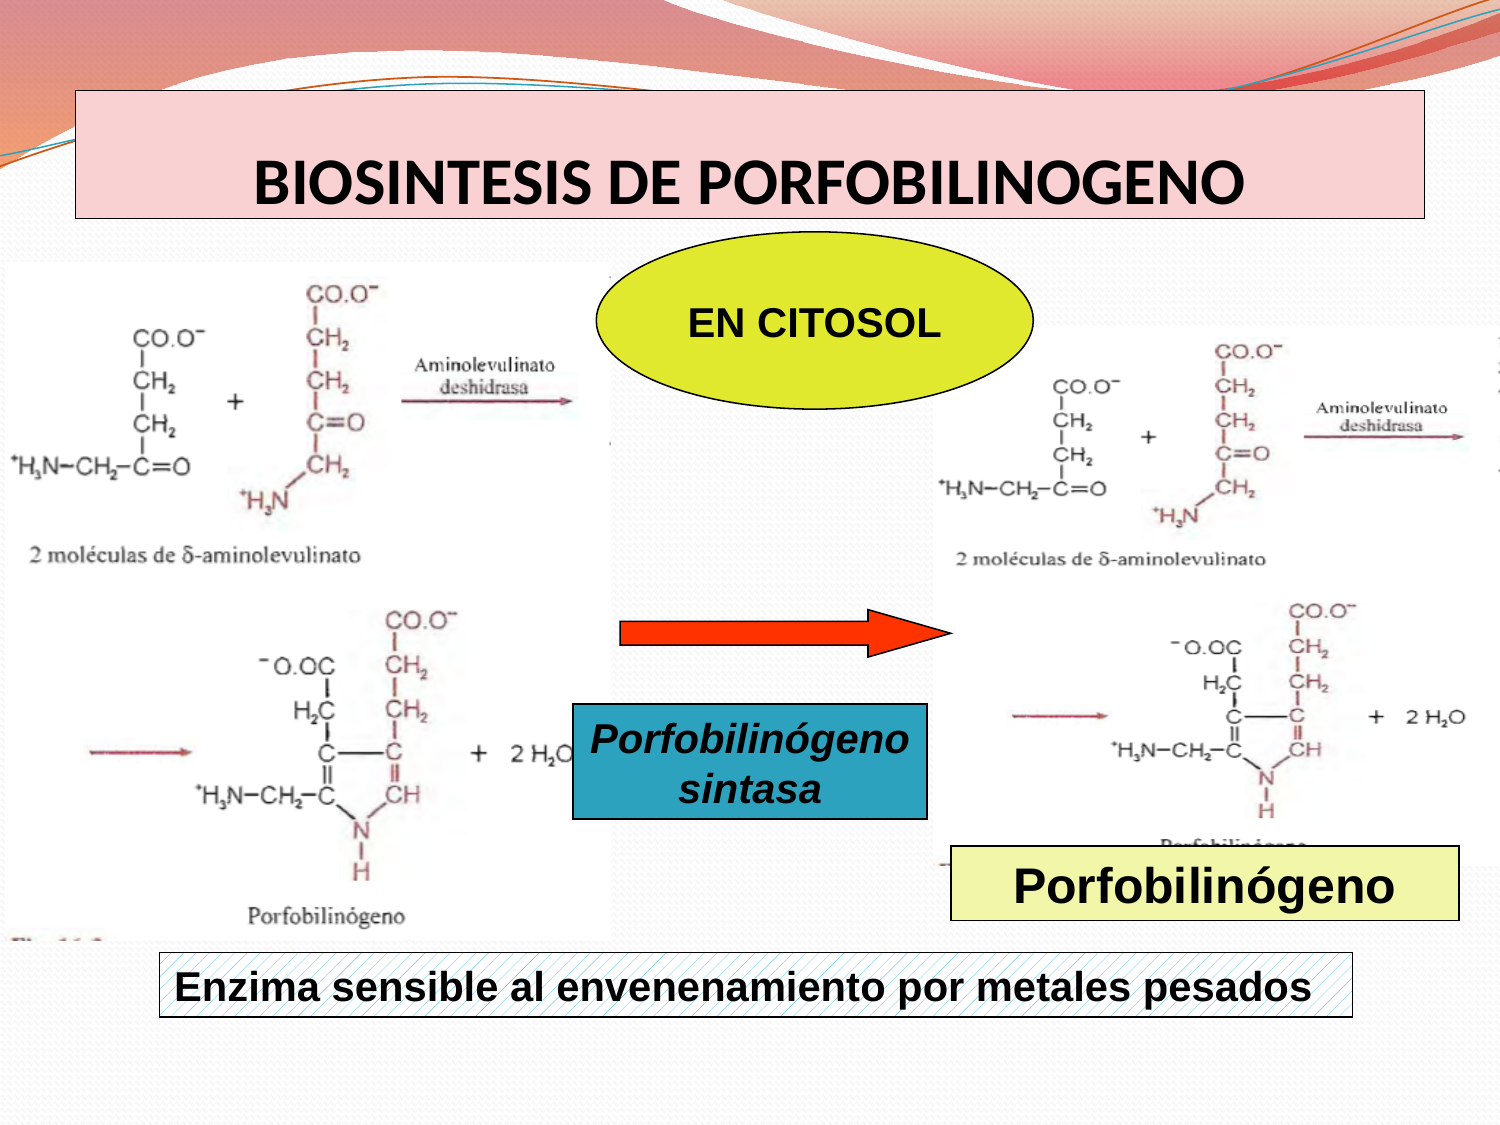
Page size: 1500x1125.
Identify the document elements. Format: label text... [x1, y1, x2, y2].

text_box [620, 609, 926, 658]
text_box Enzima sensible al envenenamiento por metales pesados [159, 952, 1353, 1018]
title BIOSINTESIS DE PORFOBILINOGENO [75, 90, 1425, 219]
text_box EN CITOSOL [617, 231, 1034, 410]
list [5, 262, 611, 941]
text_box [933, 325, 1500, 923]
text_box Hemooxigenasa [926, 327, 933, 397]
text_box Porfobilinógeno sintasa [617, 704, 926, 819]
